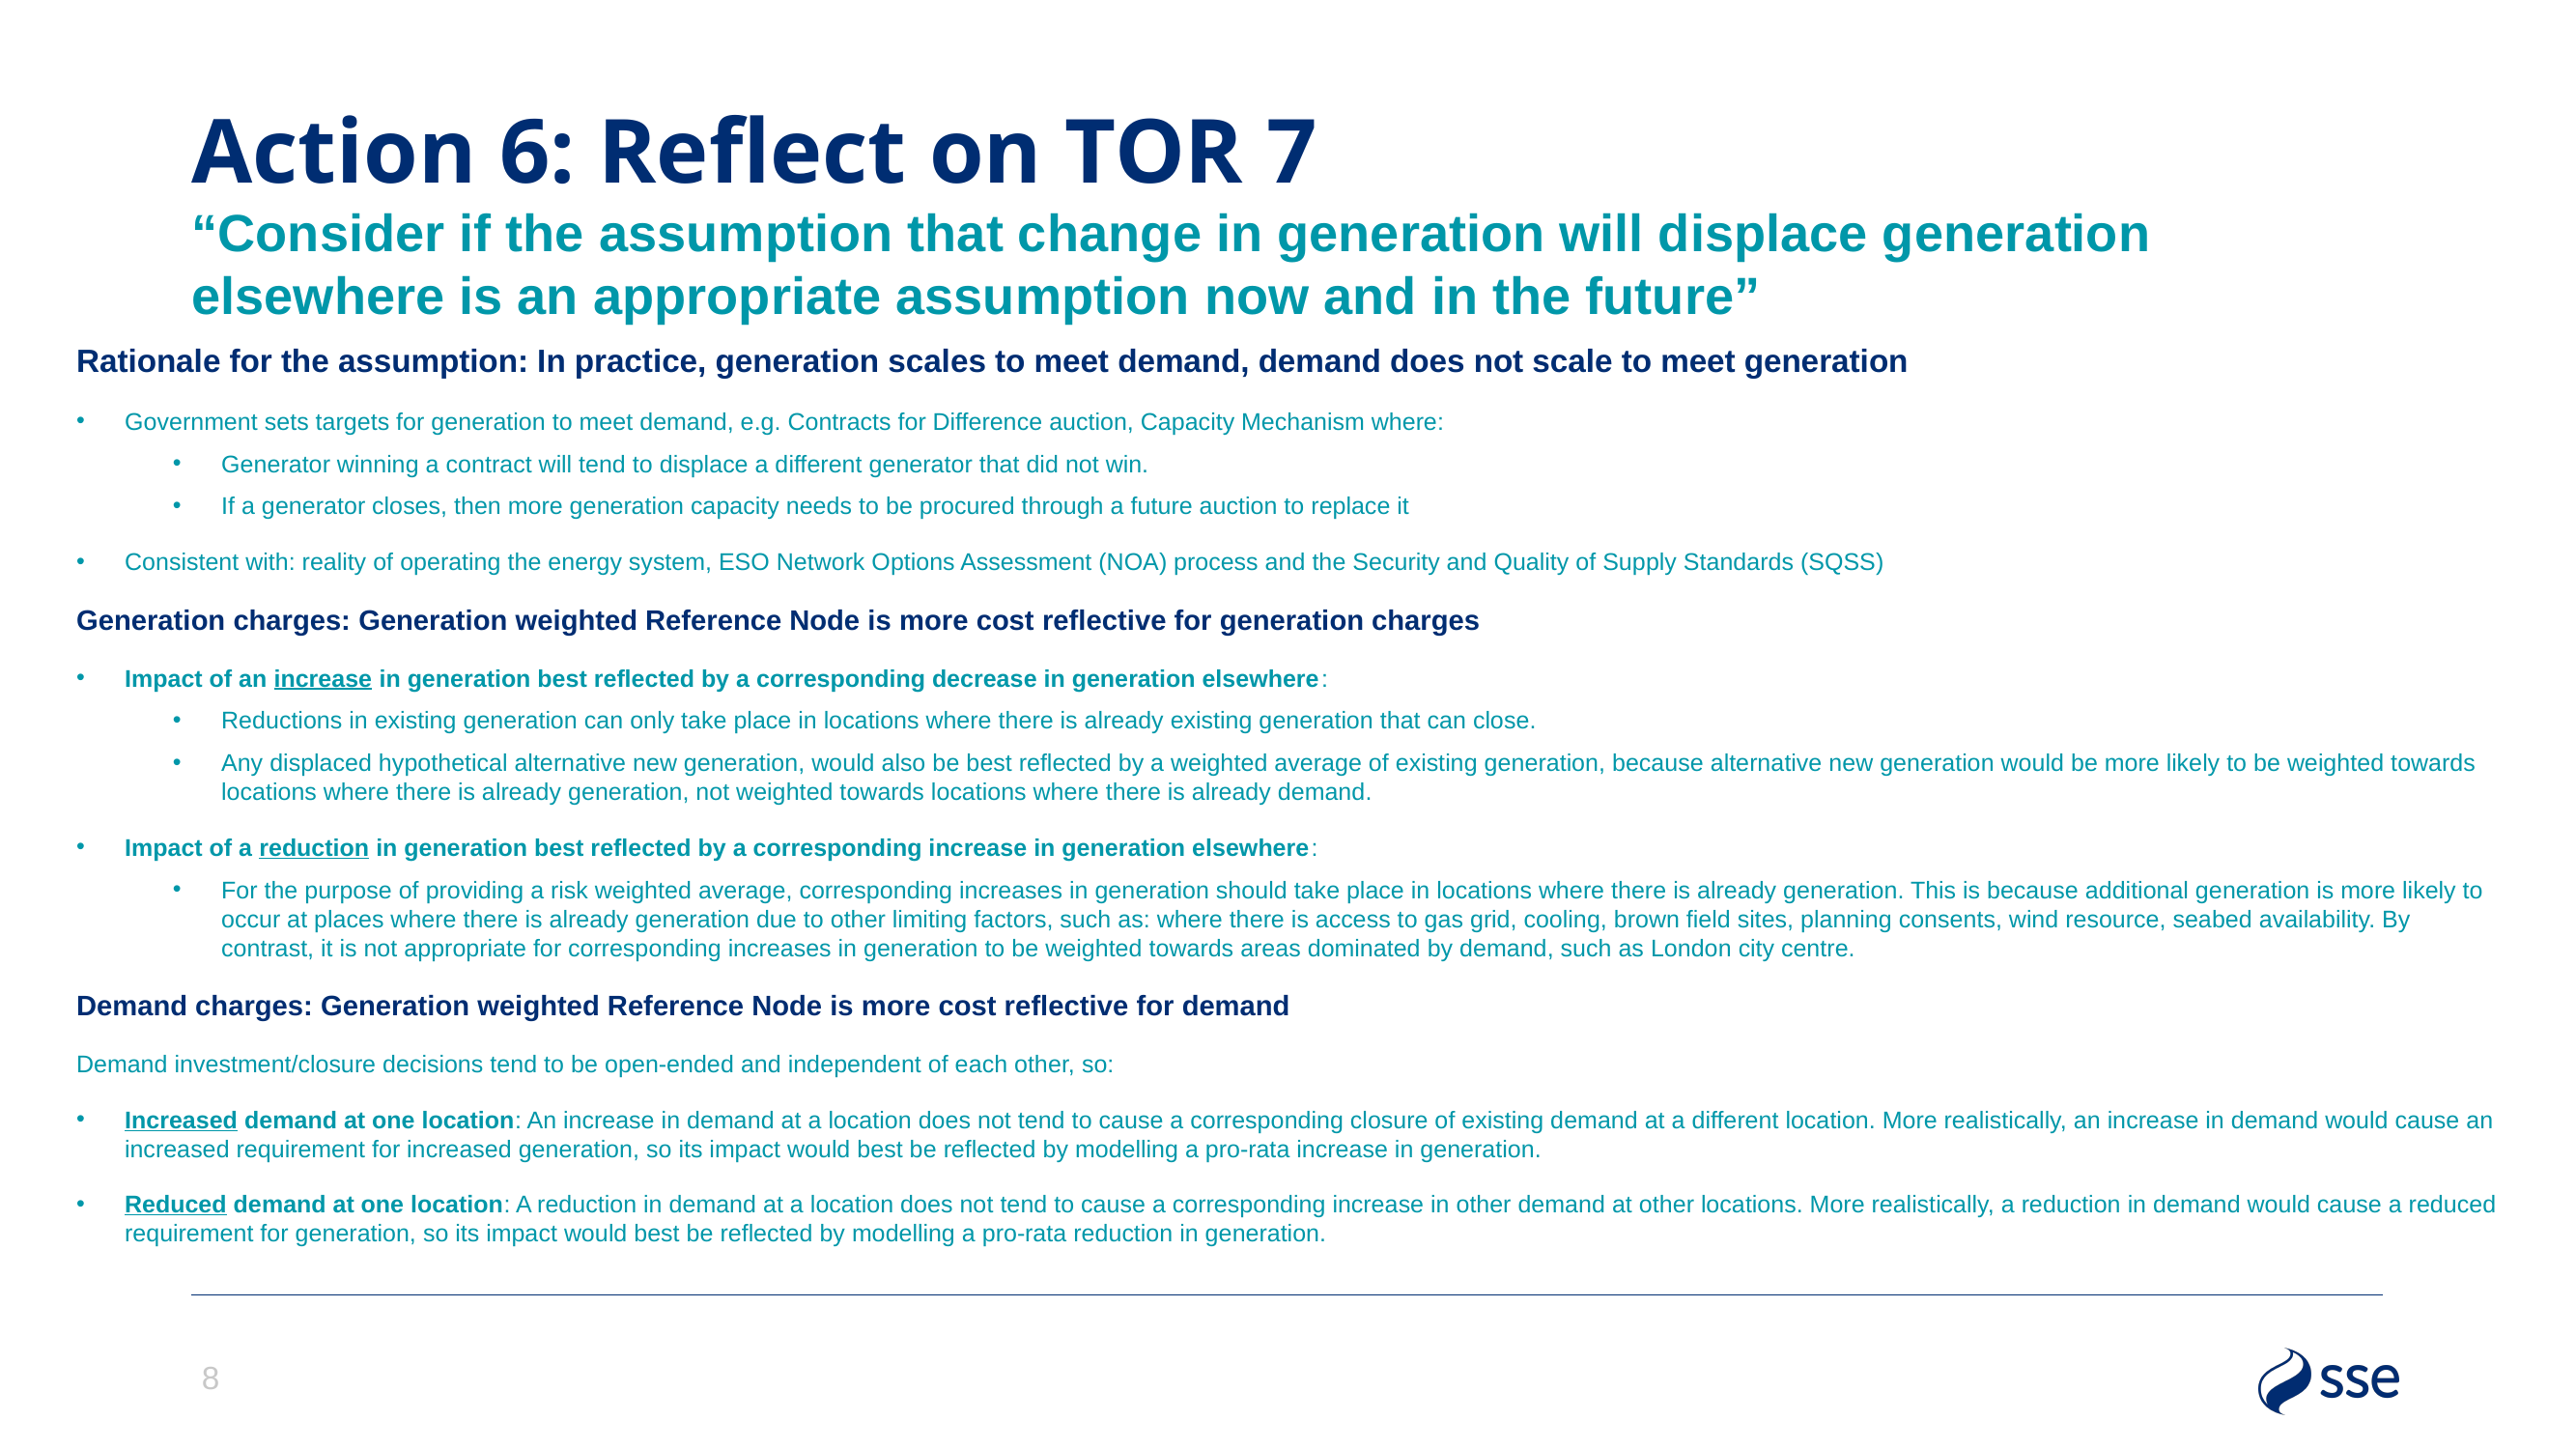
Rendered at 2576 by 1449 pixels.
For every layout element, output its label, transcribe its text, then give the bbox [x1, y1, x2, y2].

picture [2258, 1348, 2399, 1415]
title Action 6: Reflect on TOR 7 [177, 64, 2399, 192]
list “Consider if the assumption that change in generation will displace generation elsewhere is an appropriate assumption now and in the future” [177, 192, 2399, 297]
list Rationale for the assumption: In practice, generation scales to meet demand, demand does not scale to meet generation Government sets targets for generation to meet demand, e.g. Contracts for Difference auction, Capacity Mechanism where: Generator winning a contract will tend to displace a different generator that did not win. If a generator closes, then more generation capacity needs to be procured through a future auction to replace it Consistent with: reality of operating the energy system, ESO Network Options Assessment (NOA) process and the Security and Quality of Supply Standards (SQSS) Generation charges: Generation weighted Reference Node is more cost reflective for generation charges Impact of an increase in generation best reflected by a corresponding decrease in generation elsewhere: Reductions in existing generation can only take place in locations where there is already existing generation that can close. Any displaced hypothetical alternative new generation, would also be best reflected by a weighted average of existing generation, because alternative new generation would be more likely to be weighted towards locations where there is already generation, not weighted towards locations where there is already demand. Impact of a reduction in generation best reflected by a corresponding increase in generation elsewhere: For the purpose of providing a risk weighted average, corresponding increases in generation should take place in locations where there is already generation. This is because additional generation is more likely to occur at places where there is already generation due to other limiting factors, such as: where there is access to gas grid, cooling, brown field sites, planning consents, wind resource, seabed availability. By contrast, it is not appropriate for corresponding increases in generation to be weighted towards areas dominated by demand, such as London city centre. Demand charges: Generation weighted Reference Node is more cost reflective for demand Demand investment/closure decisions tend to be open-ended and independent of each other, so: Increased demand at one location: An increase in demand at a location does not tend to cause a corresponding closure of existing demand at a different location. More realistically, an increase in demand would cause an increased requirement for increased generation, so its impact would best be reflected by modelling a pro-rata increase in generation. Reduced demand at one location: A reduction in demand at a location does not tend to cause a corresponding increase in other demand at other locations. More realistically, a reduction in demand would cause a reduced requirement for generation, so its impact would best be reflected by modelling a pro-rata reduction in generation. [62, 333, 2530, 1289]
slide_number 8 [187, 1338, 264, 1416]
